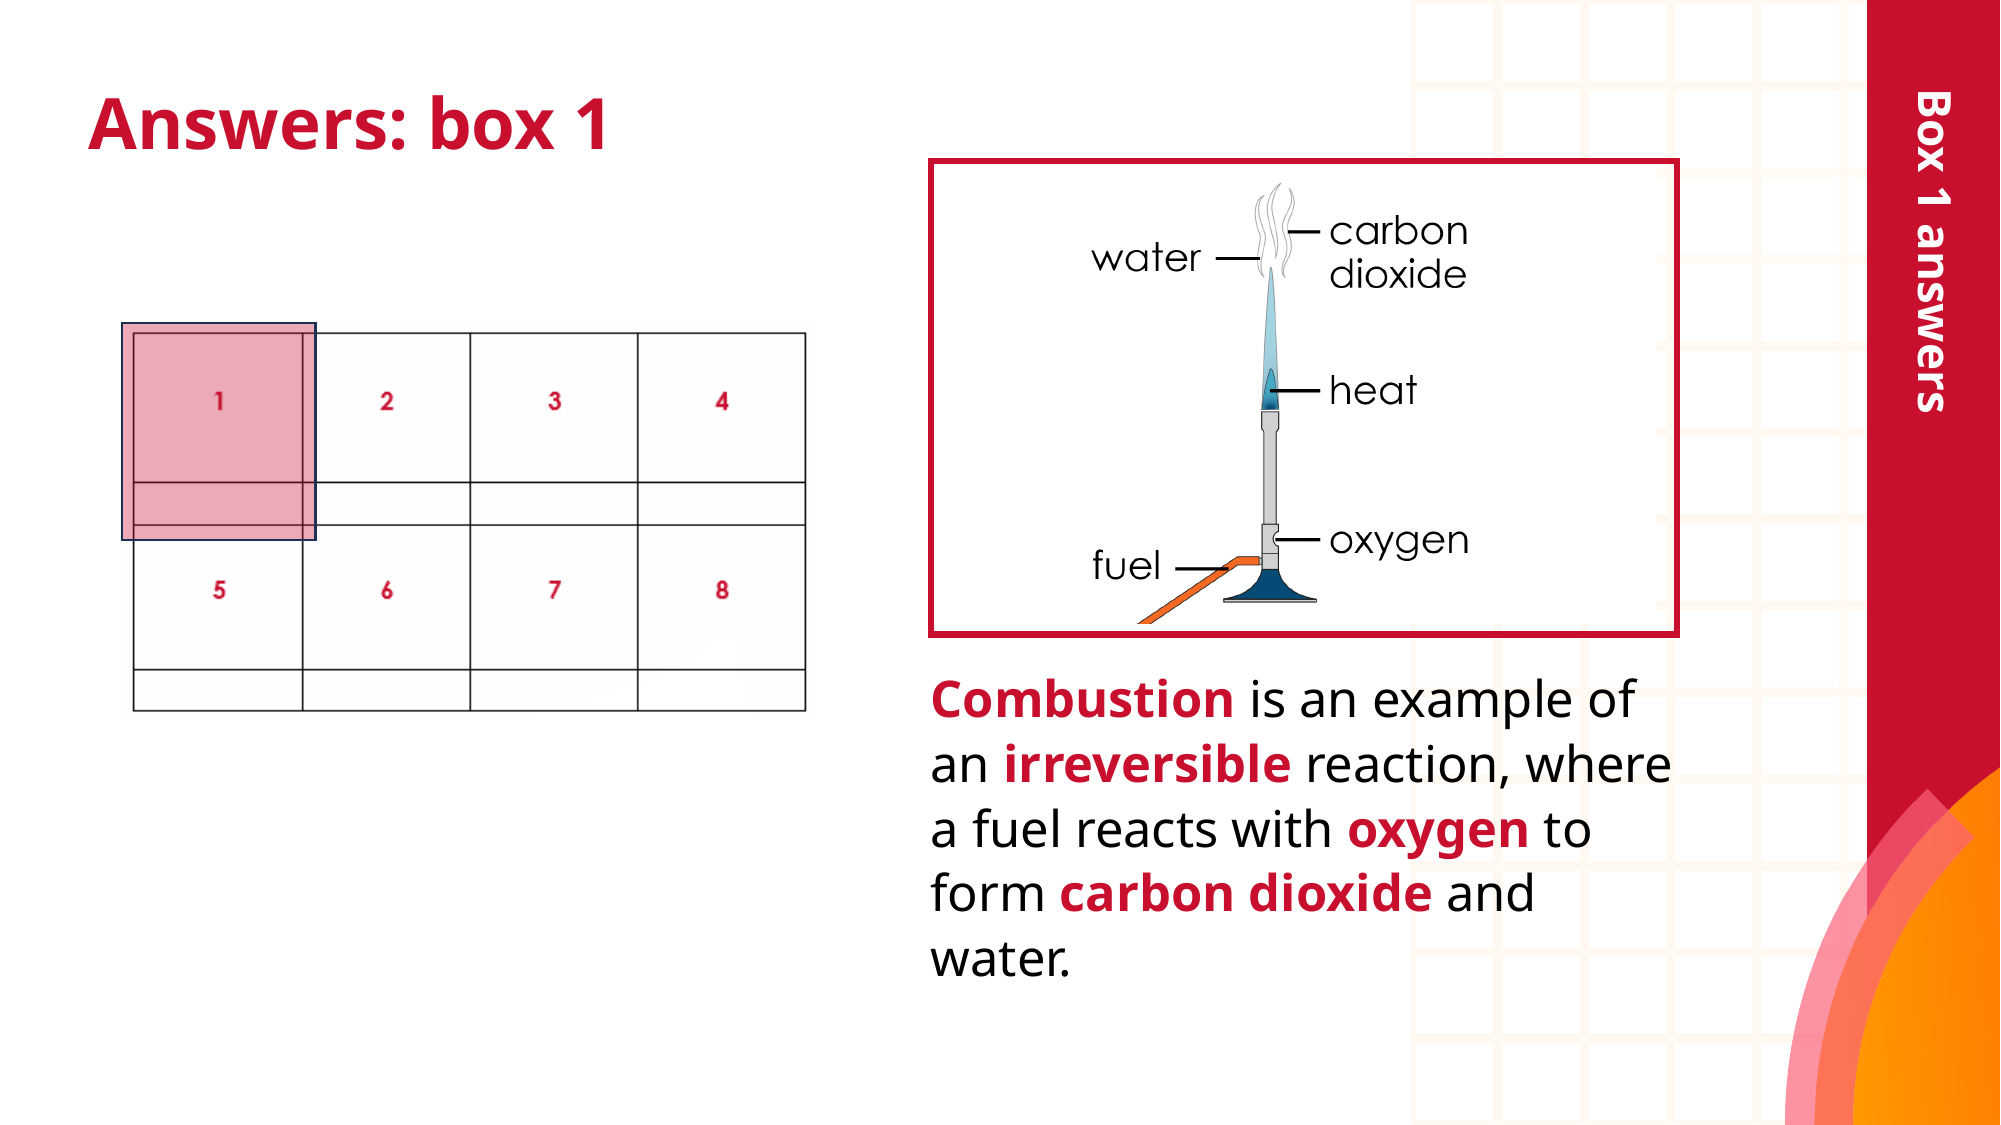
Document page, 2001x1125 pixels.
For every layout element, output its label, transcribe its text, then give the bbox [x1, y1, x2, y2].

picture [1411, 0, 2000, 1125]
text_box [930, 160, 1678, 636]
picture [124, 322, 814, 721]
list Combustion is an example of an irreversible reaction, where a fuel reacts with oxygen to form carbon dioxide and water. [930, 662, 1677, 991]
picture [965, 163, 1656, 624]
title Answers: box 1 [88, 88, 1743, 161]
text_box Box 1 answers [1867, 88, 2000, 765]
